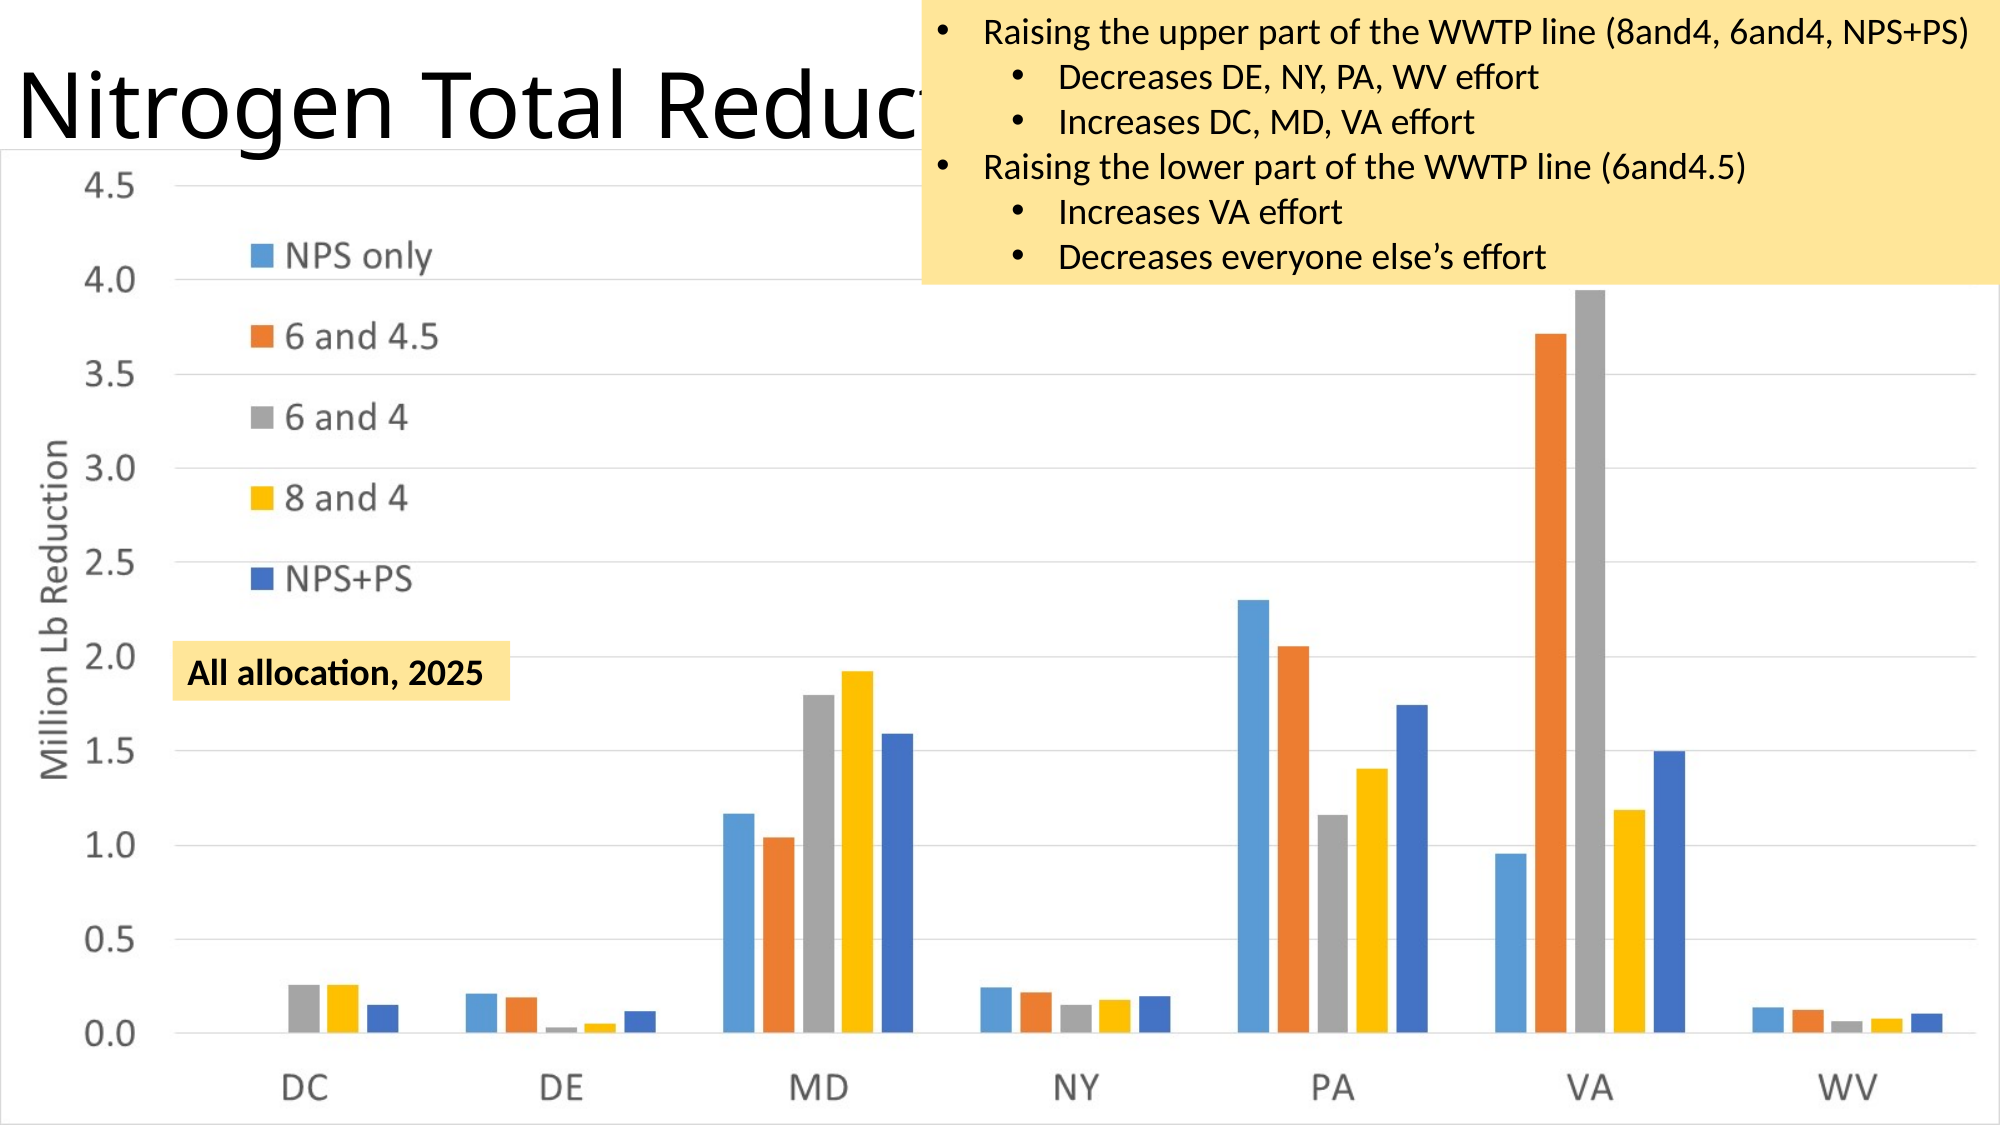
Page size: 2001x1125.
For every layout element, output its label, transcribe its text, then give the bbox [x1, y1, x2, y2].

title Nitrogen Total Reductions [0, 0, 921, 149]
text_box Raising the upper part of the WWTP line (8and4, 6and4, NPS+PS) Decreases DE, NY, PA, WV effort Increases DC, MD, VA effort Raising the lower part of the WWTP line (6and4.5) Increases VA effort Decreases everyone else’s effort [921, 0, 2000, 149]
picture [0, 149, 2000, 1125]
